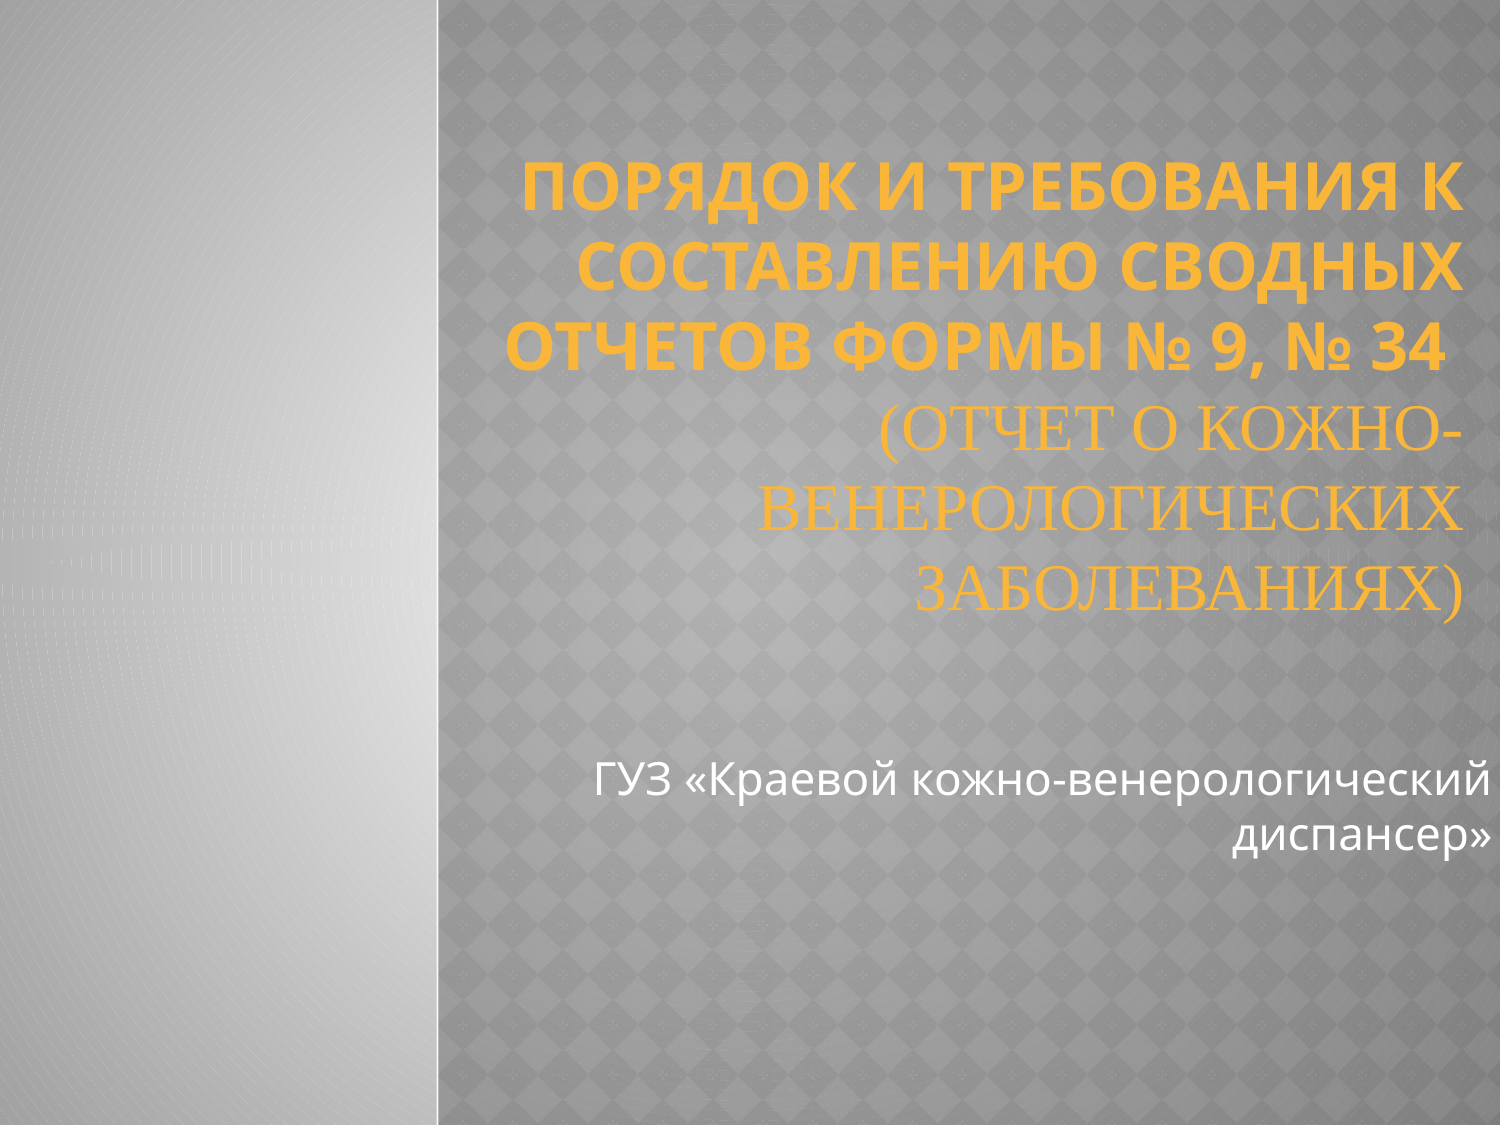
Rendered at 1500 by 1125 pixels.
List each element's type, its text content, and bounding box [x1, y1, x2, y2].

title Порядок и требования к составлению сводных отчетов формы № 9, № 34 (отчет о кожно-венерологических заболеваниях) [429, 246, 1473, 624]
subtitle ГУЗ «Краевой кожно-венерологический диспансер» [437, 750, 1500, 1038]
